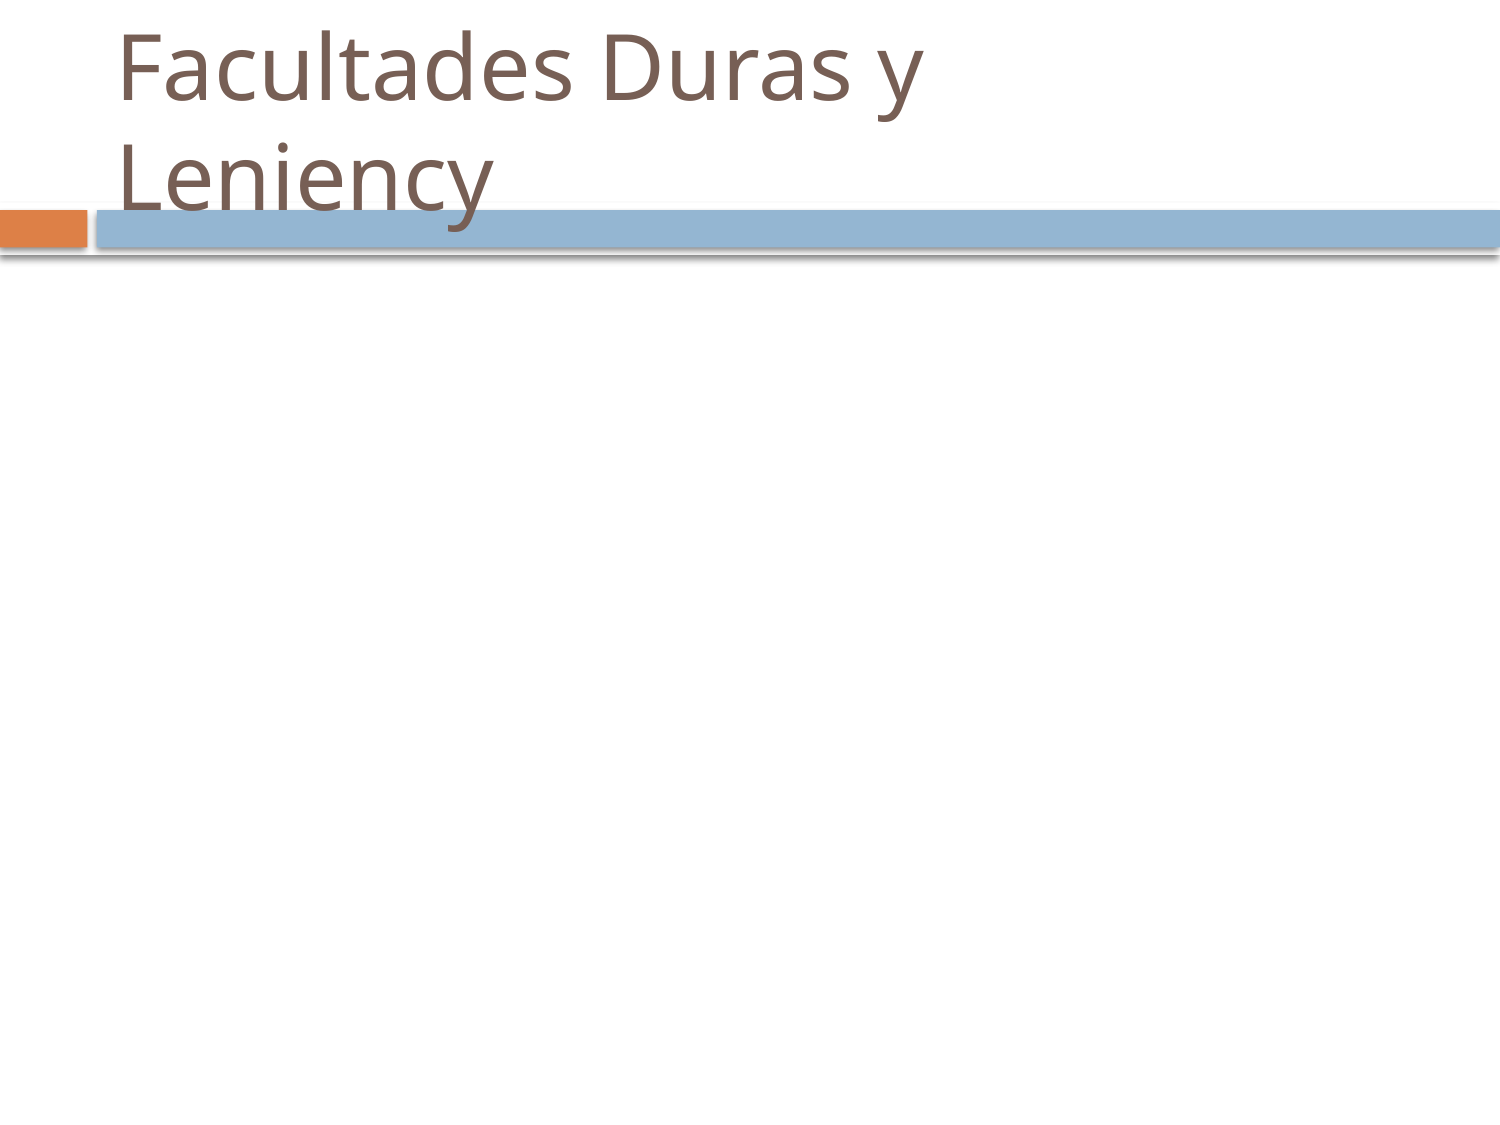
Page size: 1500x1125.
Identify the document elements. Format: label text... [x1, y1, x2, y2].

title Facultades Duras y Leniency [100, 37, 1438, 200]
